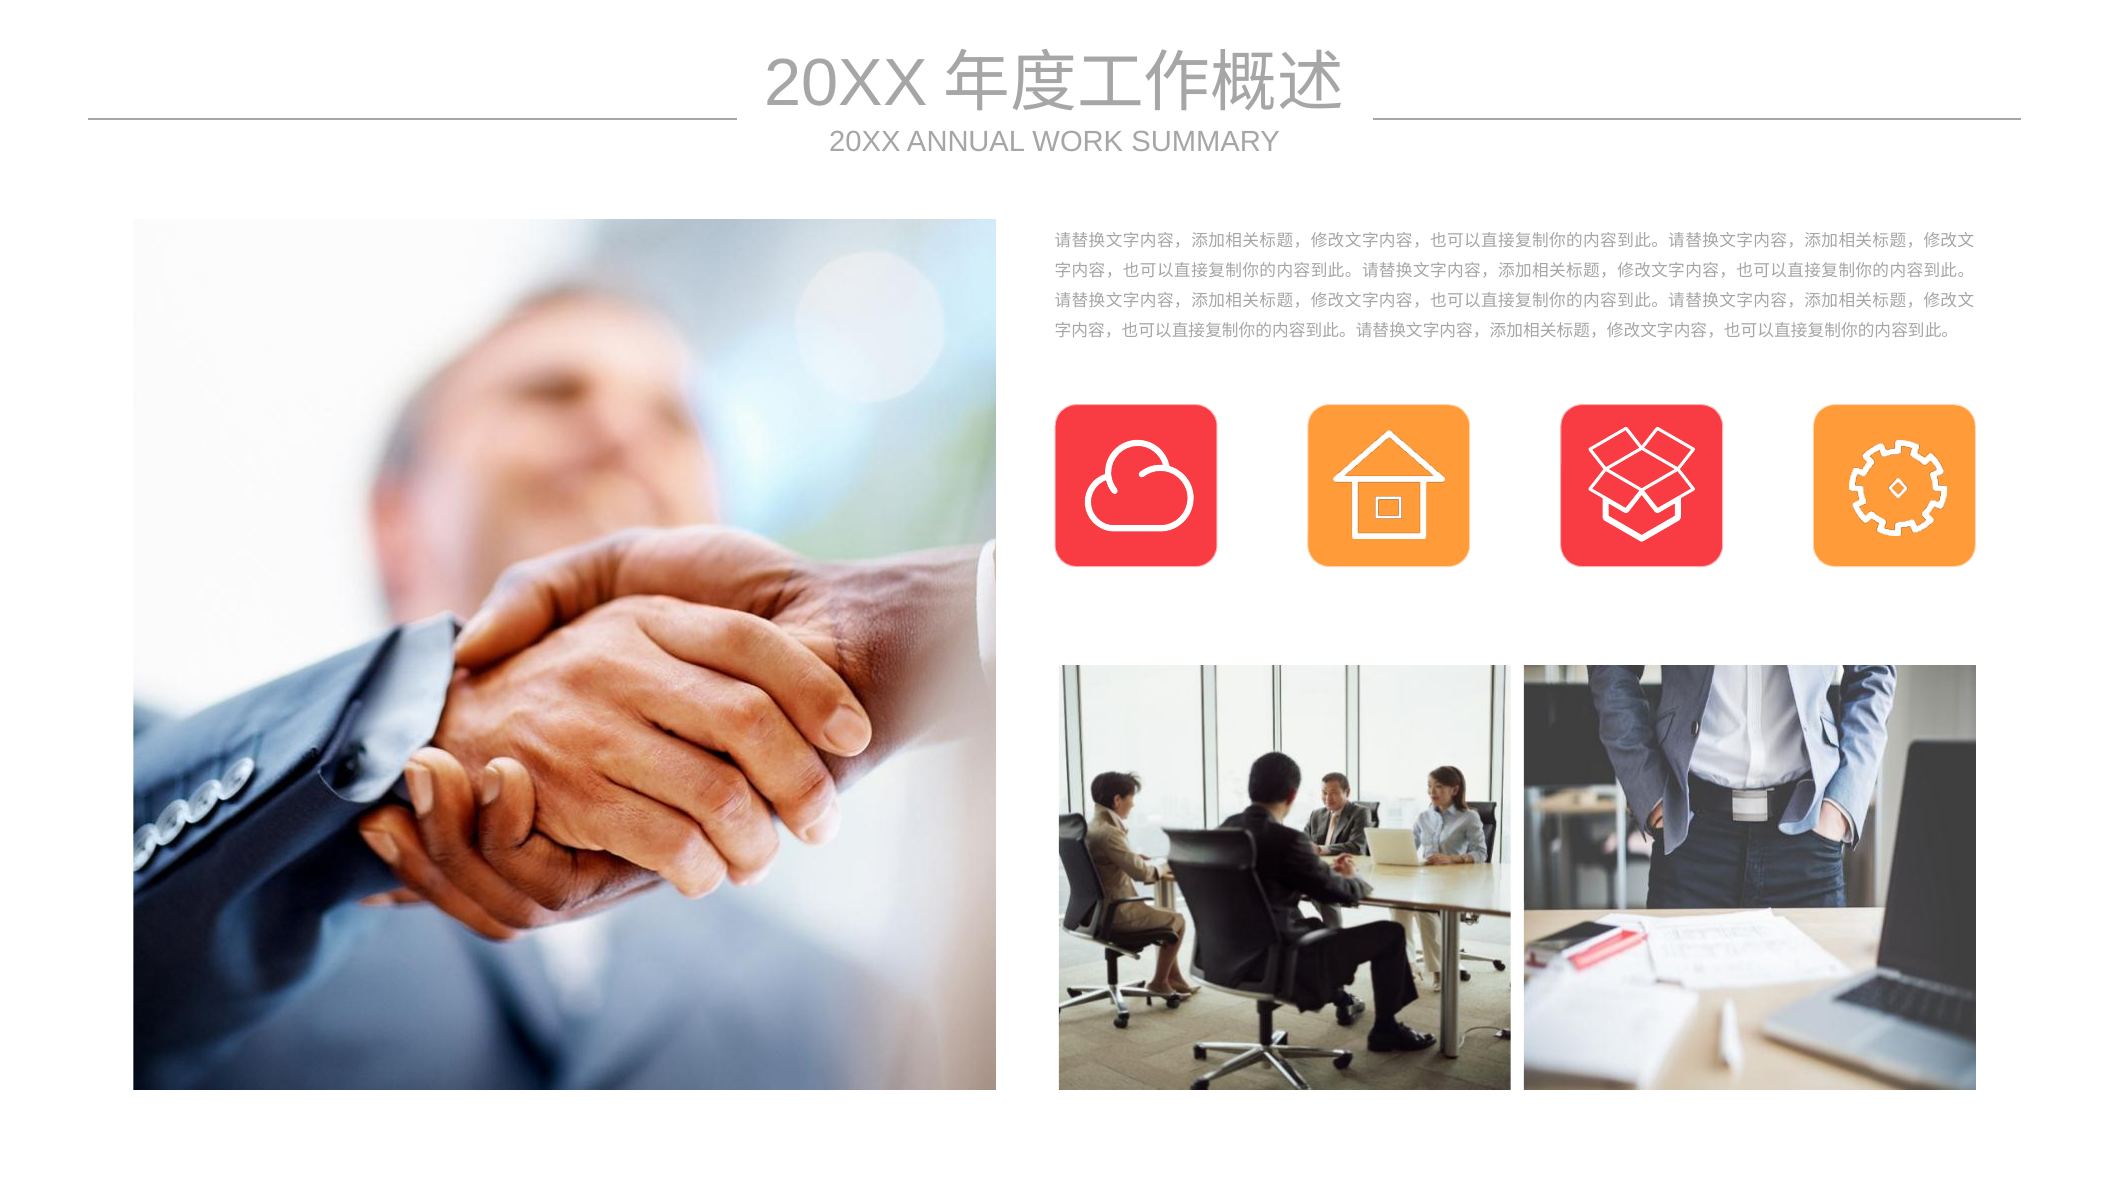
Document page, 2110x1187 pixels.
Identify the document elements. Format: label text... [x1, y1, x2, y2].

text_box 请替换文字内容，添加相关标题，修改文字内容，也可以直接复制你的内容到此。请替换文字内容，添加相关标题，修改文字内容，也可以直接复制你的内容到此。请替换文字内容，添加相关标题，修改文字内容，也可以直接复制你的内容到此。请替换文字内容，添加相关标题，修改文字内容，也可以直接复制你的内容到此。请替换文字内容，添加相关标题，修改文字内容，也可以直接复制你的内容到此。请替换文字内容，添加相关标题，修改文字内容，也可以直接复制你的内容到此。 [1054, 219, 1976, 340]
text_box [1523, 664, 1977, 1090]
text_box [1307, 404, 1471, 568]
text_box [1812, 404, 1976, 568]
text_box 20XX ANNUAL WORK SUMMARY [824, 122, 1285, 158]
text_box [1560, 404, 1724, 568]
text_box 20XX年度工作概述 [730, 38, 1379, 119]
text_box [132, 219, 997, 1090]
text_box [1058, 664, 1512, 1090]
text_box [1054, 404, 1218, 568]
